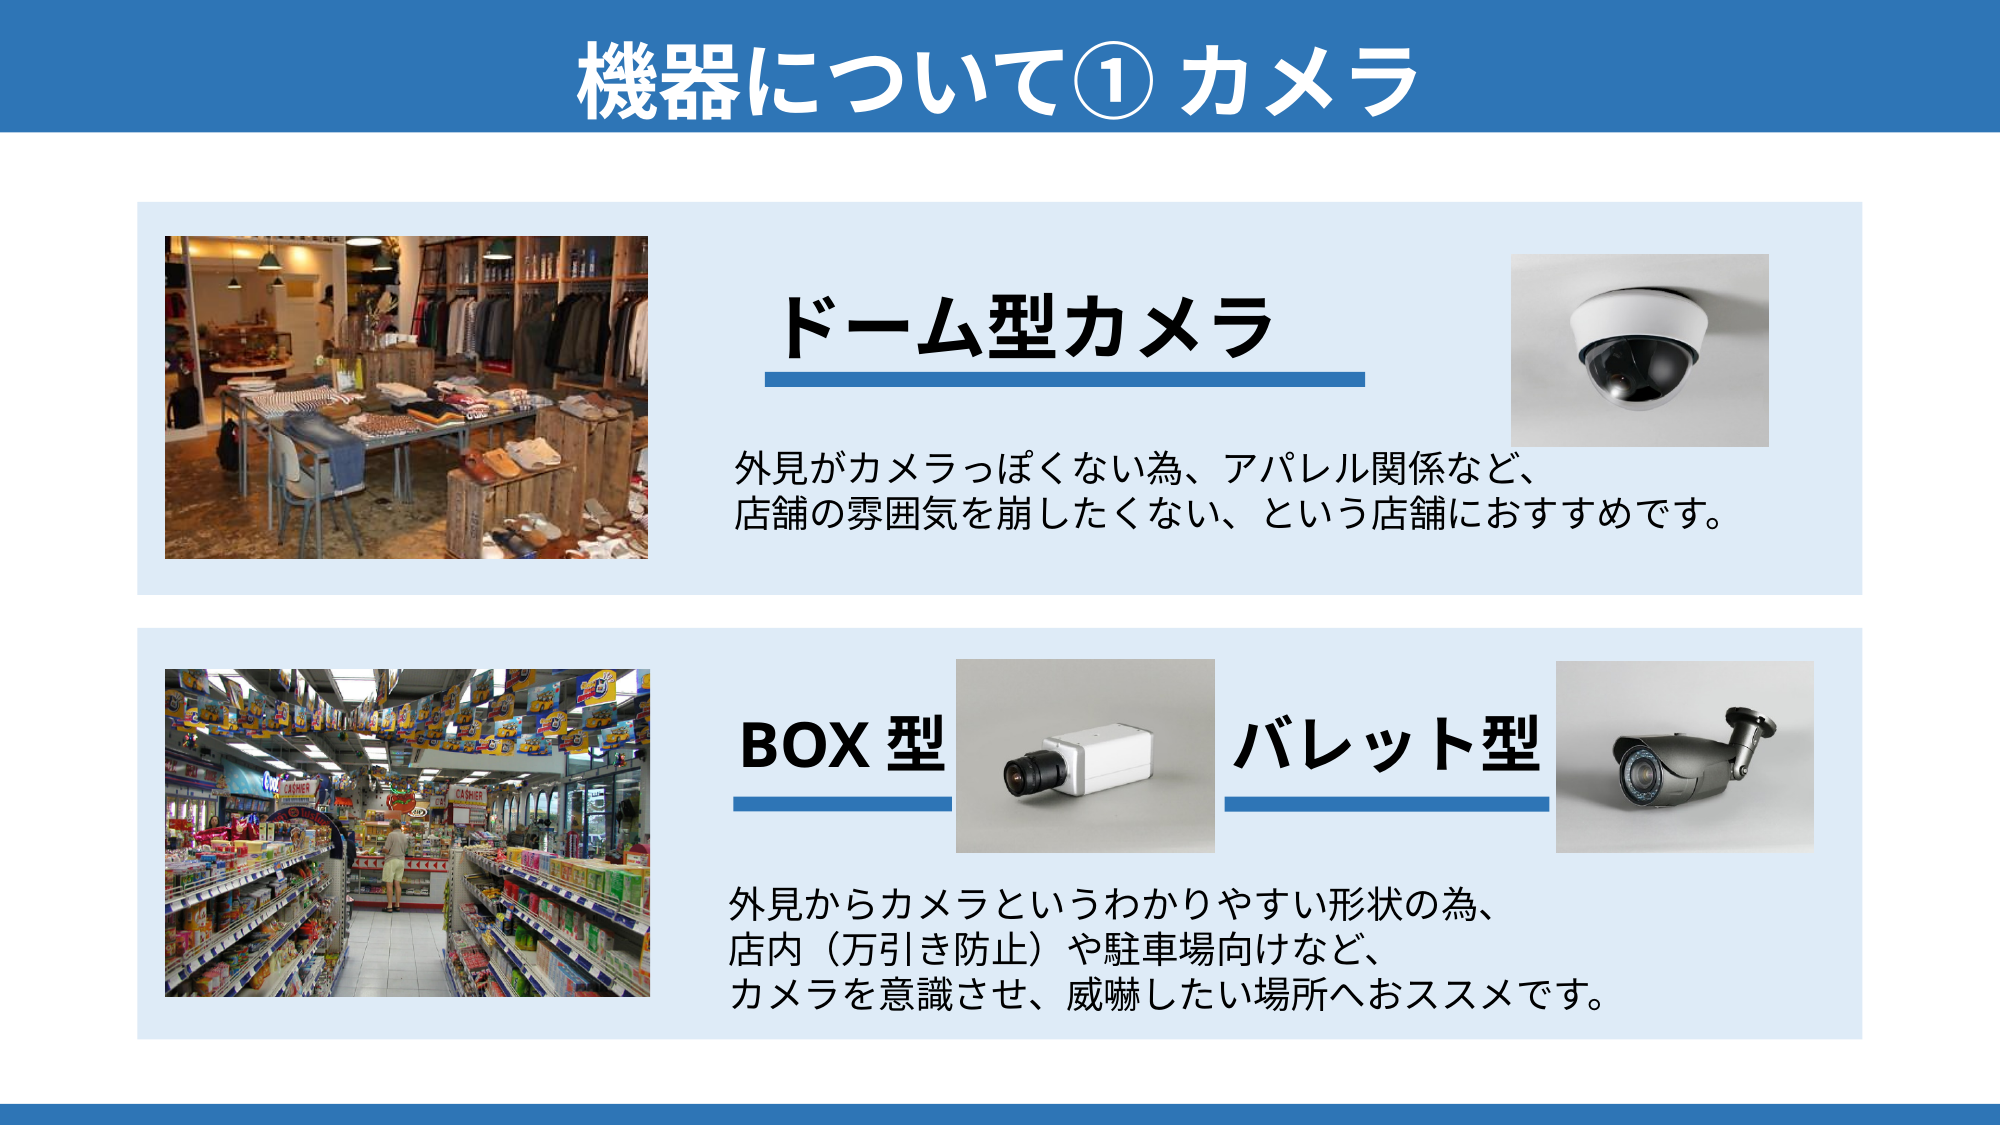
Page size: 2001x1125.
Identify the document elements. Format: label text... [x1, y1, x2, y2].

text_box バレット型 [1216, 697, 1556, 788]
text_box [136, 627, 1863, 1040]
picture [165, 236, 648, 559]
text_box ドーム型カメラ [754, 274, 1294, 377]
text_box 外見がカメラっぽくない為、アパレル関係など、 店舗の雰囲気を崩したくない、という店舗におすすめです。 [719, 437, 1758, 543]
text_box [0, 1103, 2000, 1125]
text_box [1224, 796, 1550, 813]
picture [165, 669, 651, 997]
text_box [764, 371, 1366, 388]
text_box [732, 796, 953, 812]
picture [956, 659, 1215, 854]
text_box [136, 201, 1863, 596]
text_box 機器について① カメラ [560, 21, 1440, 137]
text_box 外見からカメラというわかりやすい形状の為、 店内（万引き防止）や駐車場向けなど、 カメラを意識させ、威嚇したい場所へおススメです。 [713, 873, 1640, 1023]
text_box [0, 0, 2000, 133]
picture [1511, 254, 1769, 447]
picture [1556, 661, 1814, 853]
text_box BOX型 [723, 697, 956, 788]
